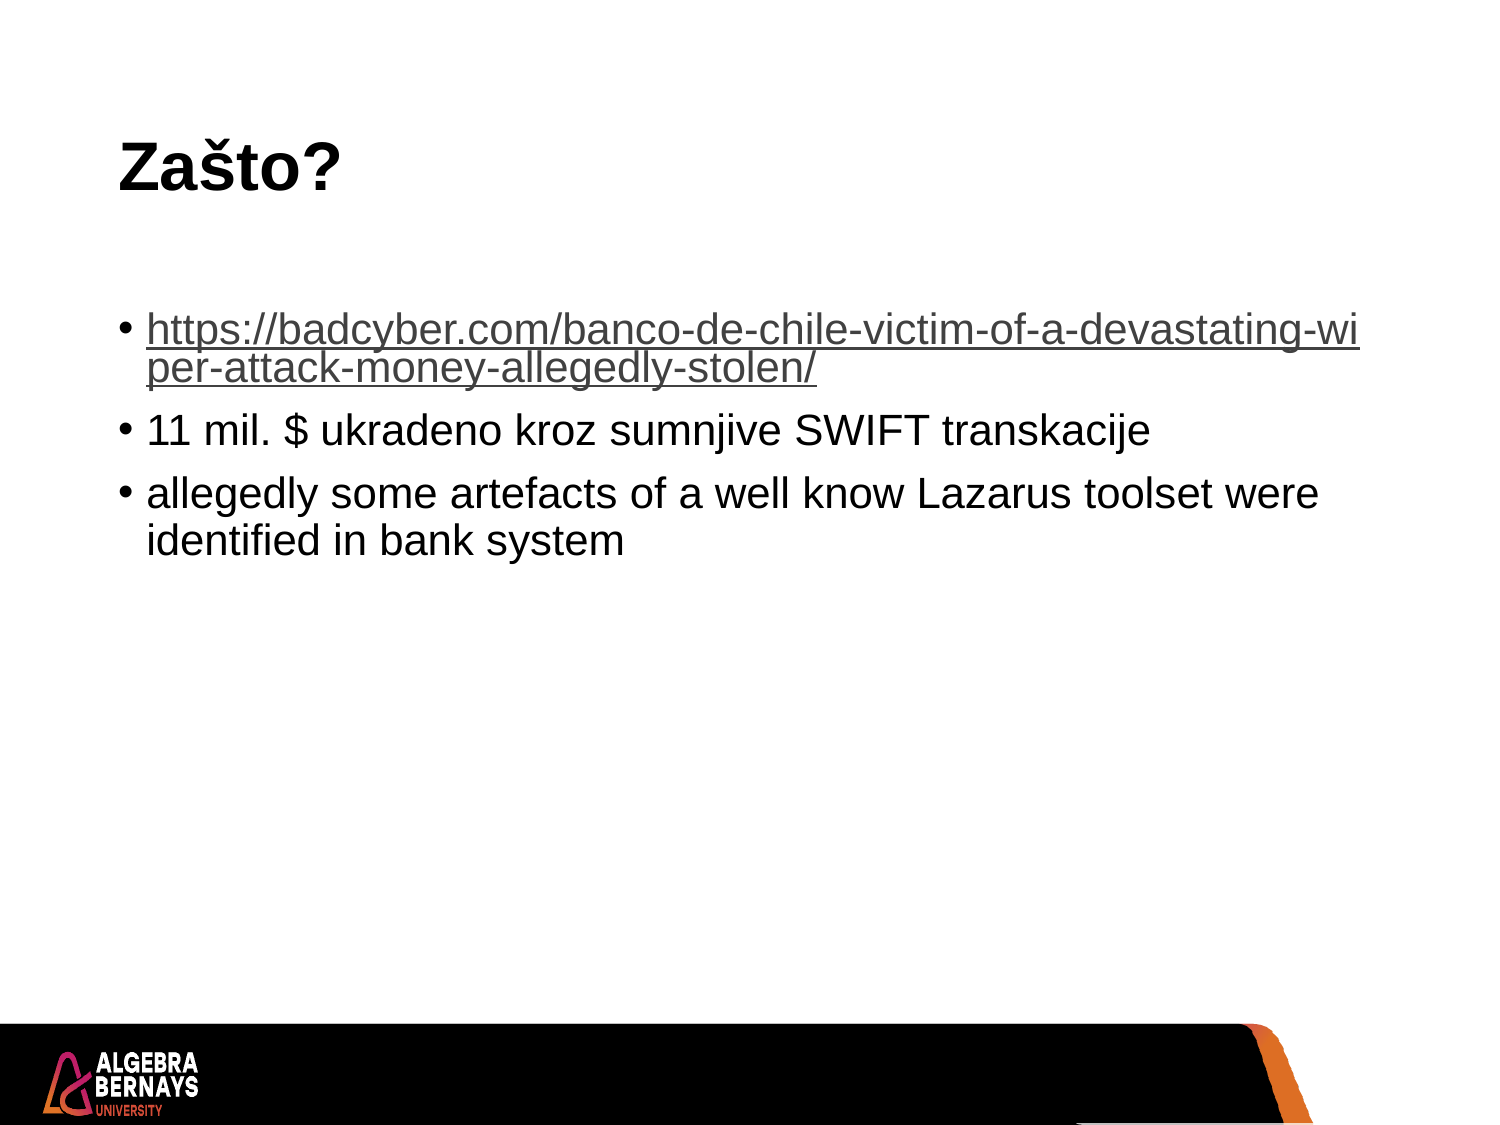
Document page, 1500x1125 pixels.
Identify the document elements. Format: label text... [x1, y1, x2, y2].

picture [0, 1023, 1468, 1125]
list https://badcyber.com/banco-de-chile-victim-of-a-devastating-wiper-attack-money-allegedly-stolen/ 11 mil. $ ukradeno kroz sumnjive SWIFT transkacije allegedly some artefacts of a well know Lazarus toolset were identified in bank system [103, 299, 1397, 1014]
title Zašto? [103, 59, 1397, 278]
